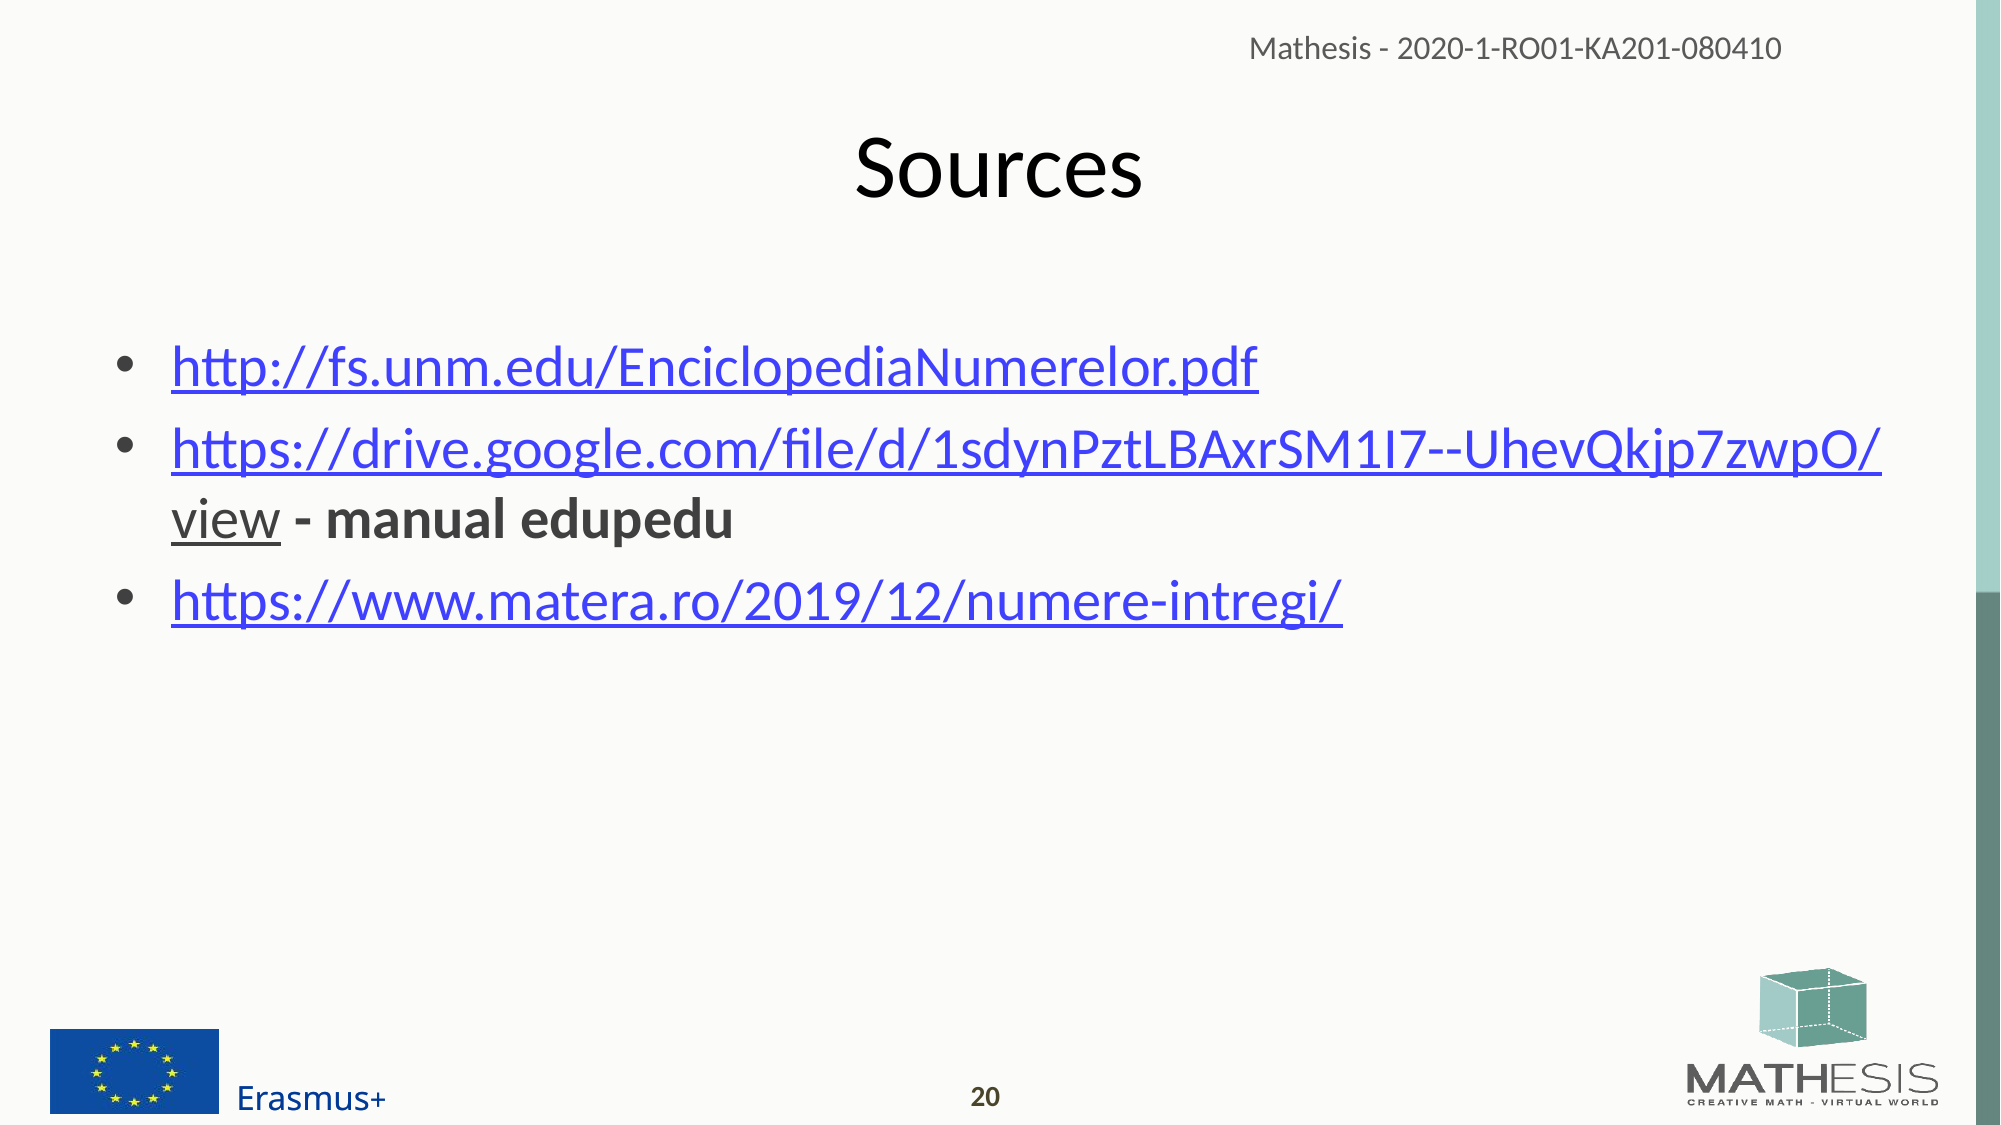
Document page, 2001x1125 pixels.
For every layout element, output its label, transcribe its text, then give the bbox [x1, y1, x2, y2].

title Sources [99, 98, 1900, 287]
picture [50, 1029, 219, 1114]
list http://fs.unm.edu/EnciclopediaNumerelor.pdf https://drive.google.com/file/d/1sdynPztLBAxrSM1I7--UhevQkjp7zwpO/view - manual edupedu https://www.matera.ro/2019/12/numere-intregi/ [99, 320, 1900, 1005]
